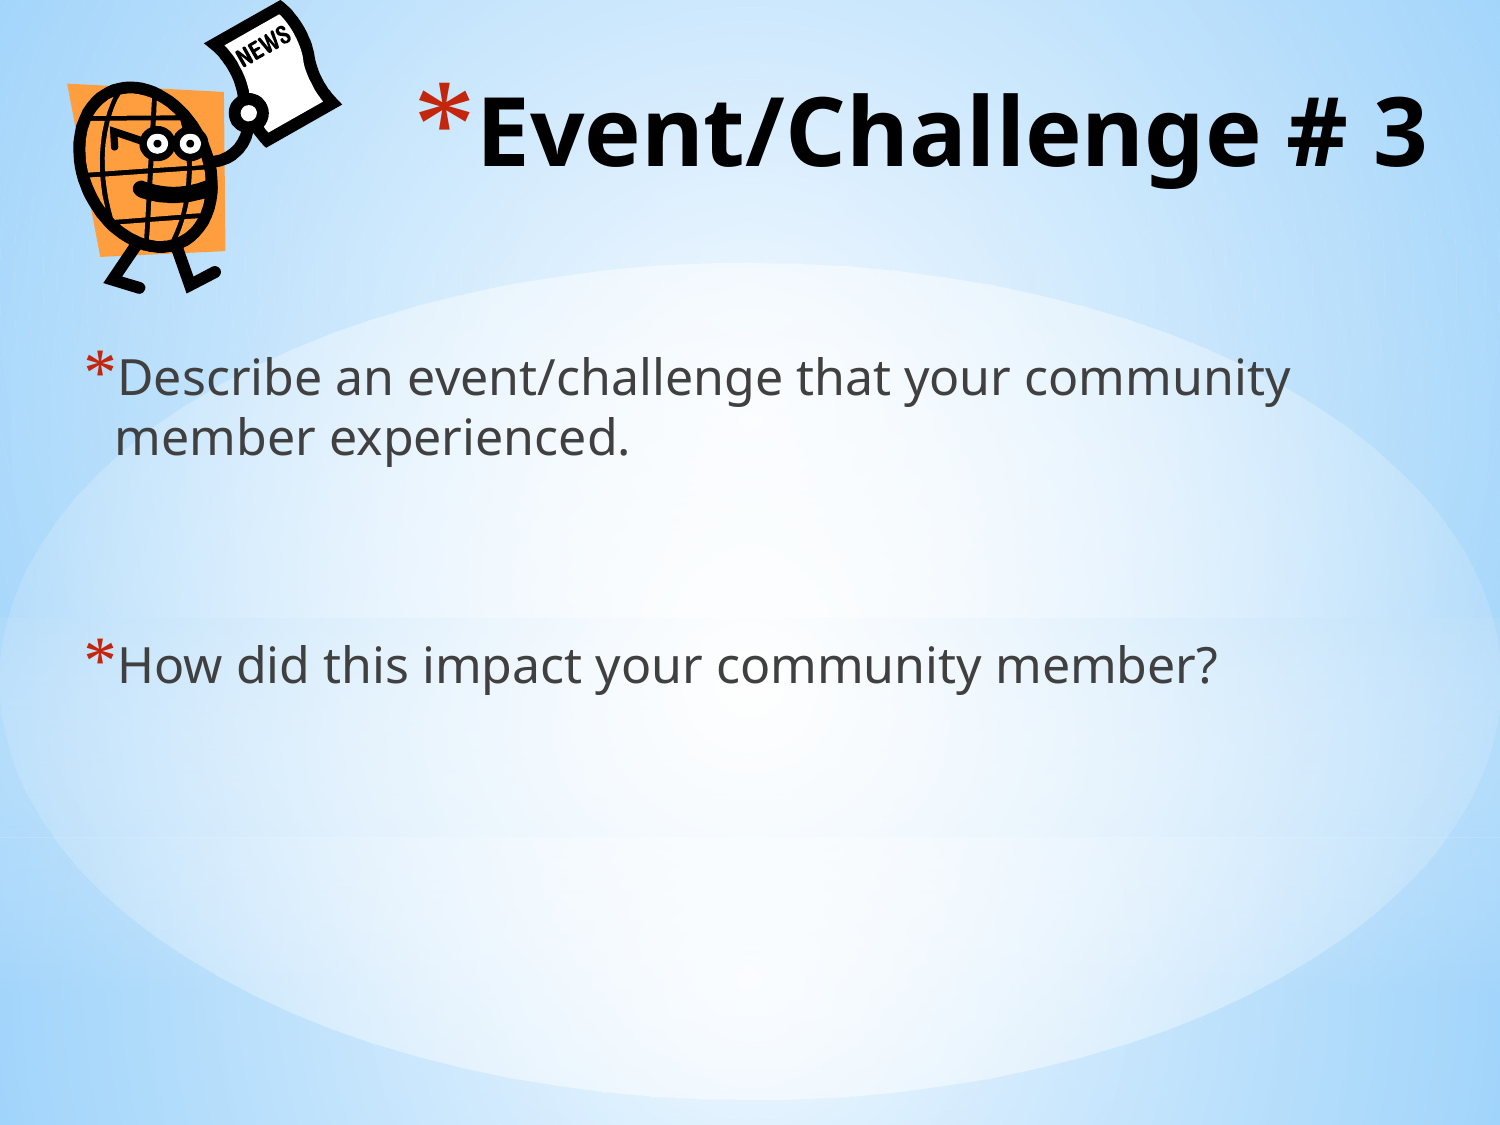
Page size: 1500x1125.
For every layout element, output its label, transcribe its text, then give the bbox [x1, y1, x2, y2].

title Event/Challenge # 3 [399, 63, 1469, 251]
list Describe an event/challenge that your community member experienced. How did this impact your community member? [62, 337, 1438, 979]
picture [66, 0, 343, 295]
